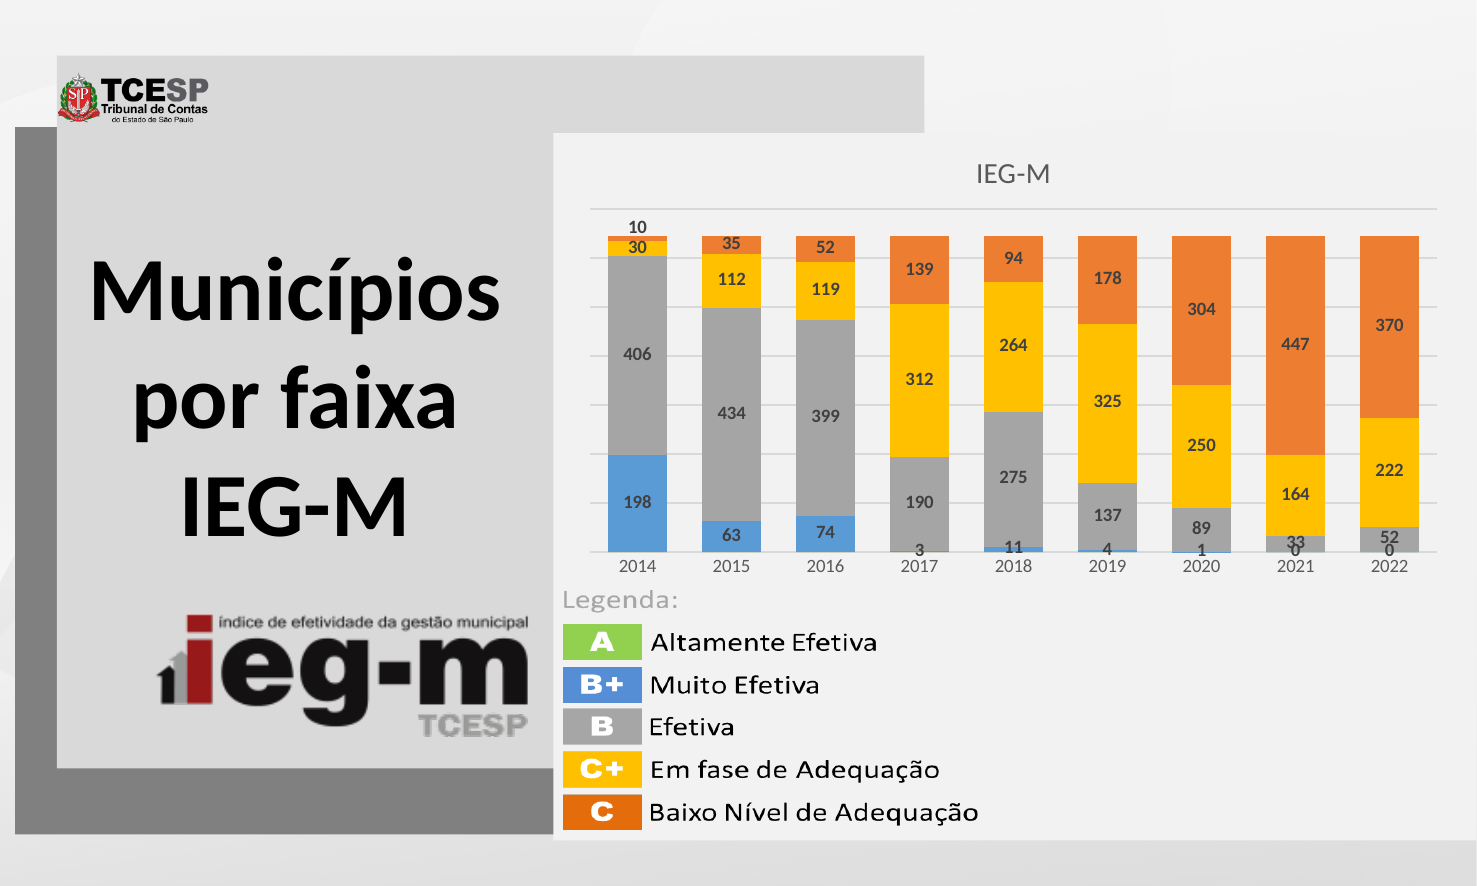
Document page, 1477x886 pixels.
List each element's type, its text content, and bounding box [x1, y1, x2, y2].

picture [57, 64, 219, 126]
text_box [13, 125, 55, 222]
text_box [55, 562, 70, 771]
text_box [13, 562, 70, 836]
text_box [551, 131, 1477, 843]
chart [572, 135, 1455, 586]
picture [75, 481, 999, 870]
text_box Municípios por faixa IEG-M [4, 222, 567, 562]
text_box [55, 53, 926, 222]
